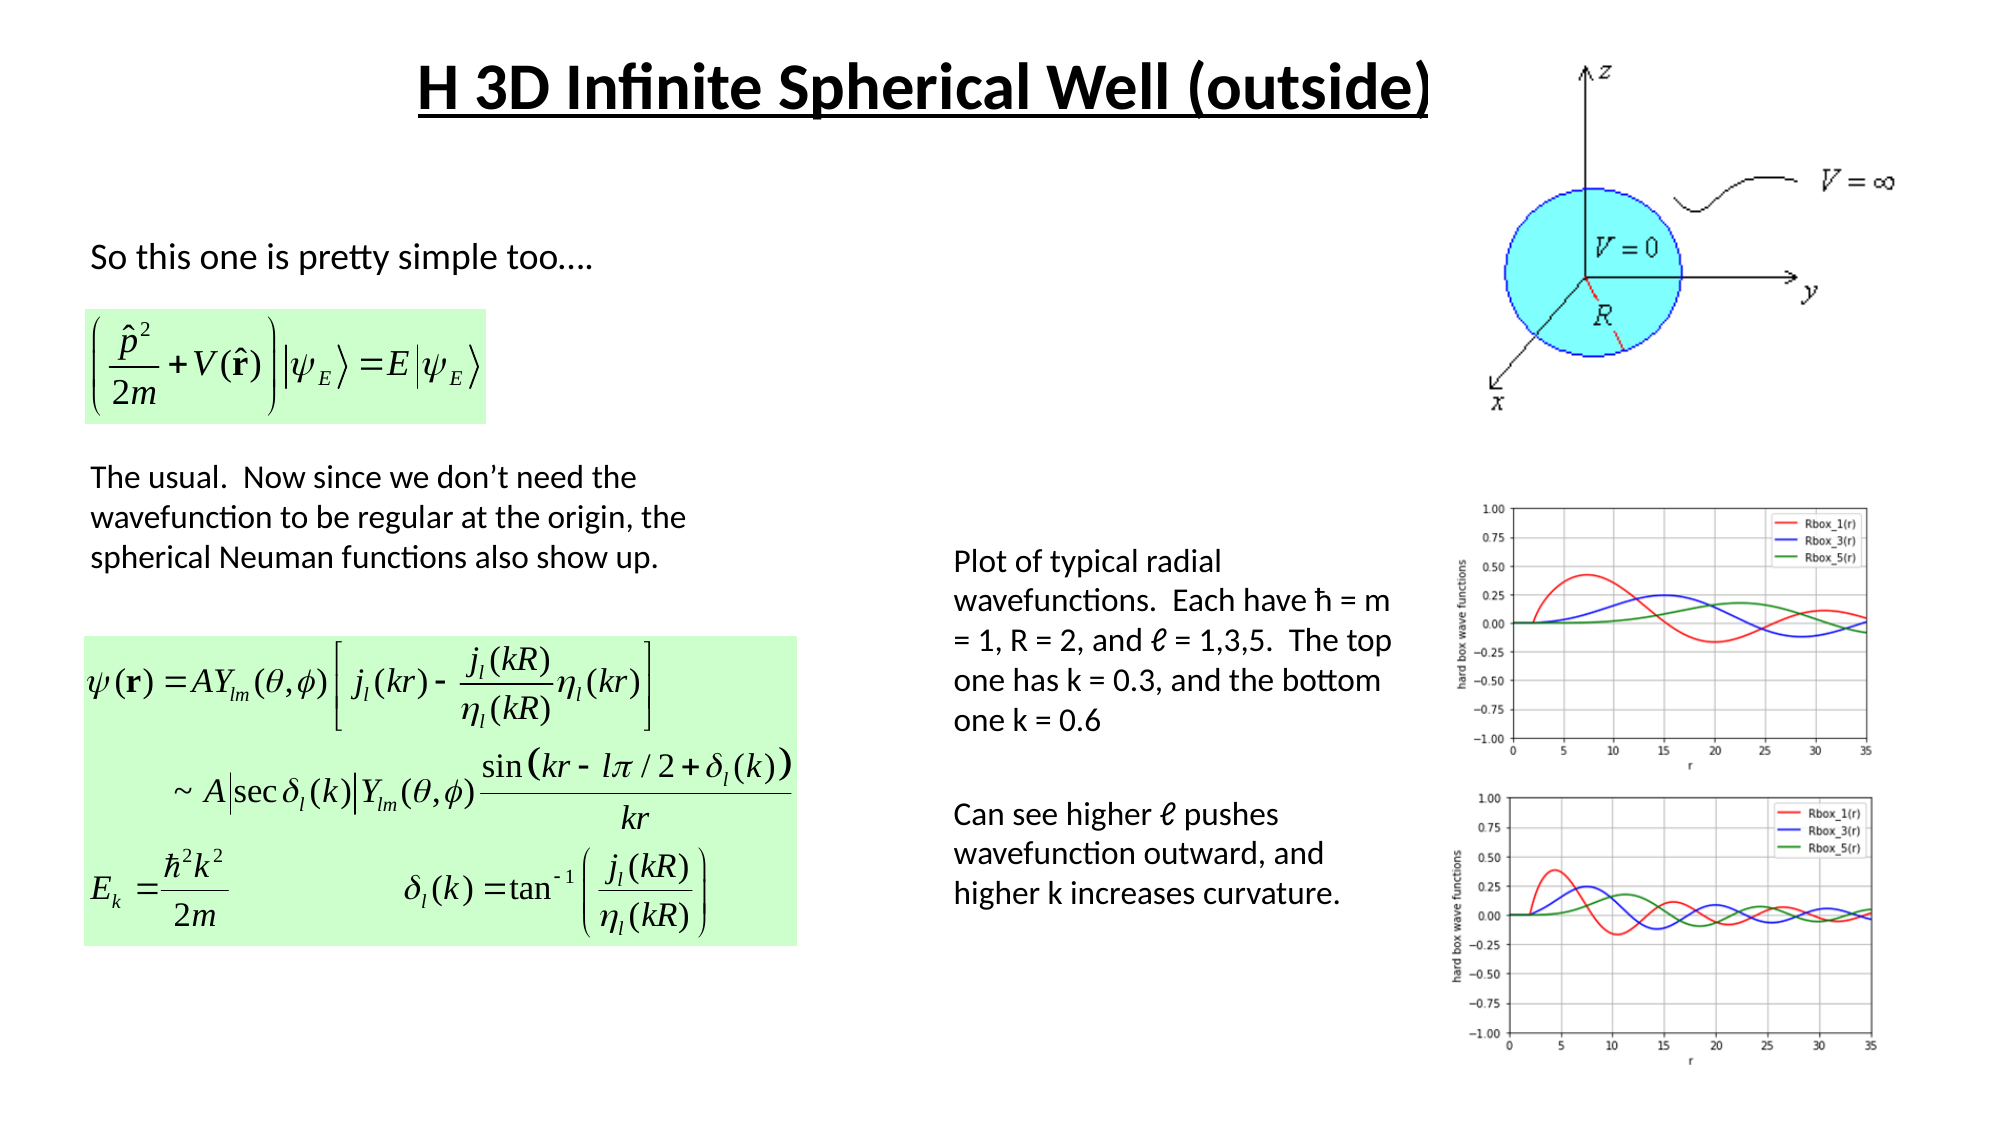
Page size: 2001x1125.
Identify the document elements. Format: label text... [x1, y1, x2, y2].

text_box So this one is pretty simple too…. [75, 224, 686, 285]
text_box Can see higher ℓ pushes wavefunction outward, and higher k increases curvature. [938, 784, 1411, 919]
text_box H 3D Infinite Spherical Well (outside) [402, 35, 1428, 131]
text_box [1428, 17, 1962, 450]
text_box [84, 635, 798, 946]
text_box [85, 309, 486, 425]
text_box Plot of typical radial wavefunctions. Each have ћ = m = 1, R = 2, and ℓ = 1,3,5. The top one has k = 0.3, and the bottom one k = 0.6 [938, 531, 1411, 746]
text_box The usual. Now since we don’t need the wavefunction to be regular at the origin, the spherical Neuman functions also show up. [75, 448, 726, 583]
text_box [1432, 490, 1921, 1088]
